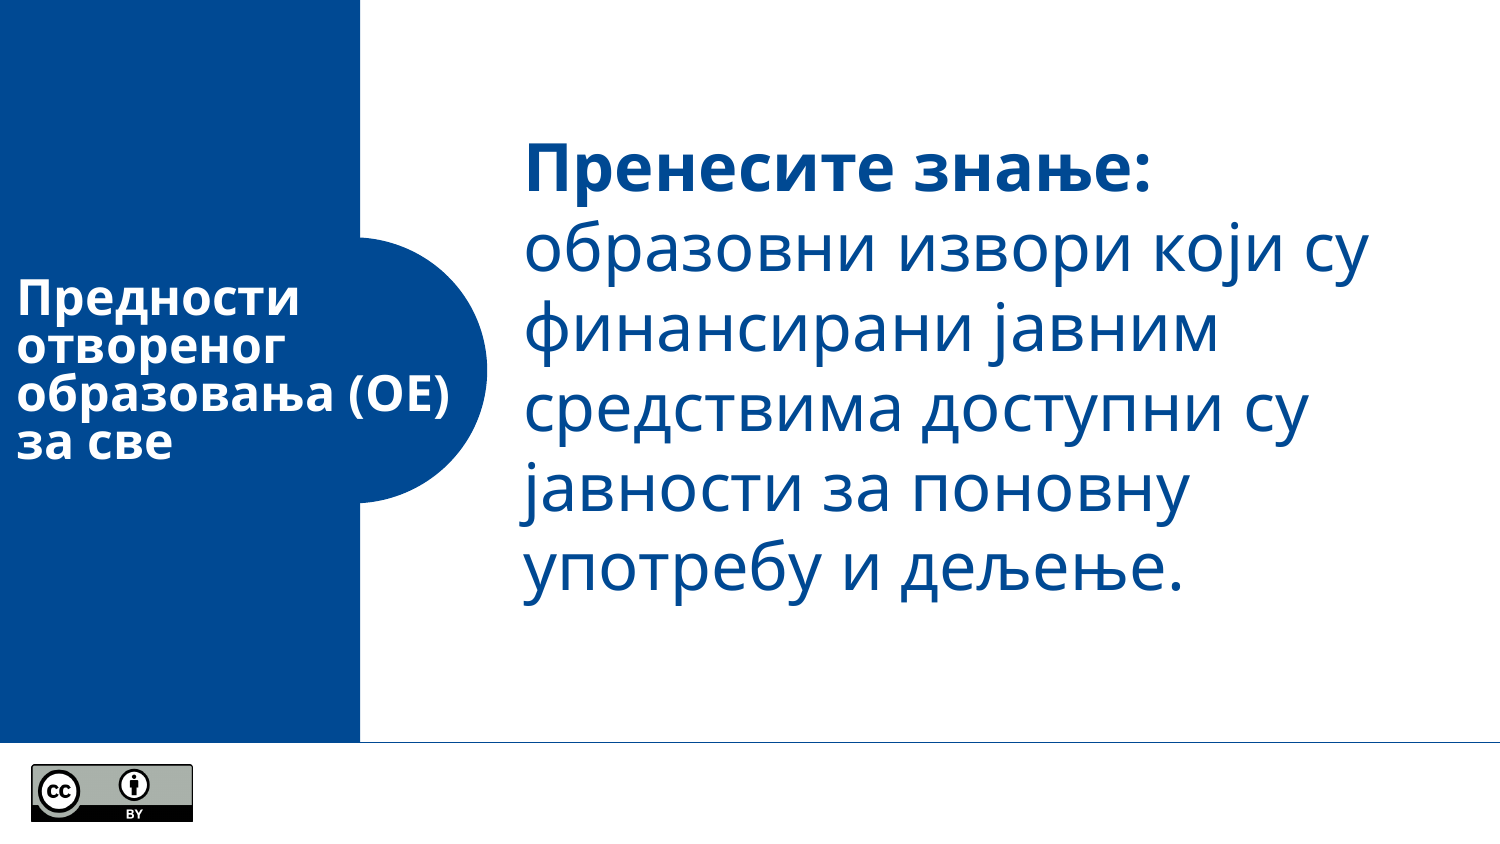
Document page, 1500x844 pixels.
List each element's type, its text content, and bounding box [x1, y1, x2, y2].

text_box [0, 750, 1500, 844]
text_box [284, 485, 421, 504]
text_box [0, 0, 361, 742]
picture [31, 764, 193, 822]
text_box Пренесите знање: образовни извори који су финансирани јавним средствима доступни су јавности за поновну употребу и дељење. [508, 109, 1419, 620]
text_box Предности отвореног образовања (ОЕ) за све [1, 262, 488, 485]
text_box [274, 237, 431, 262]
